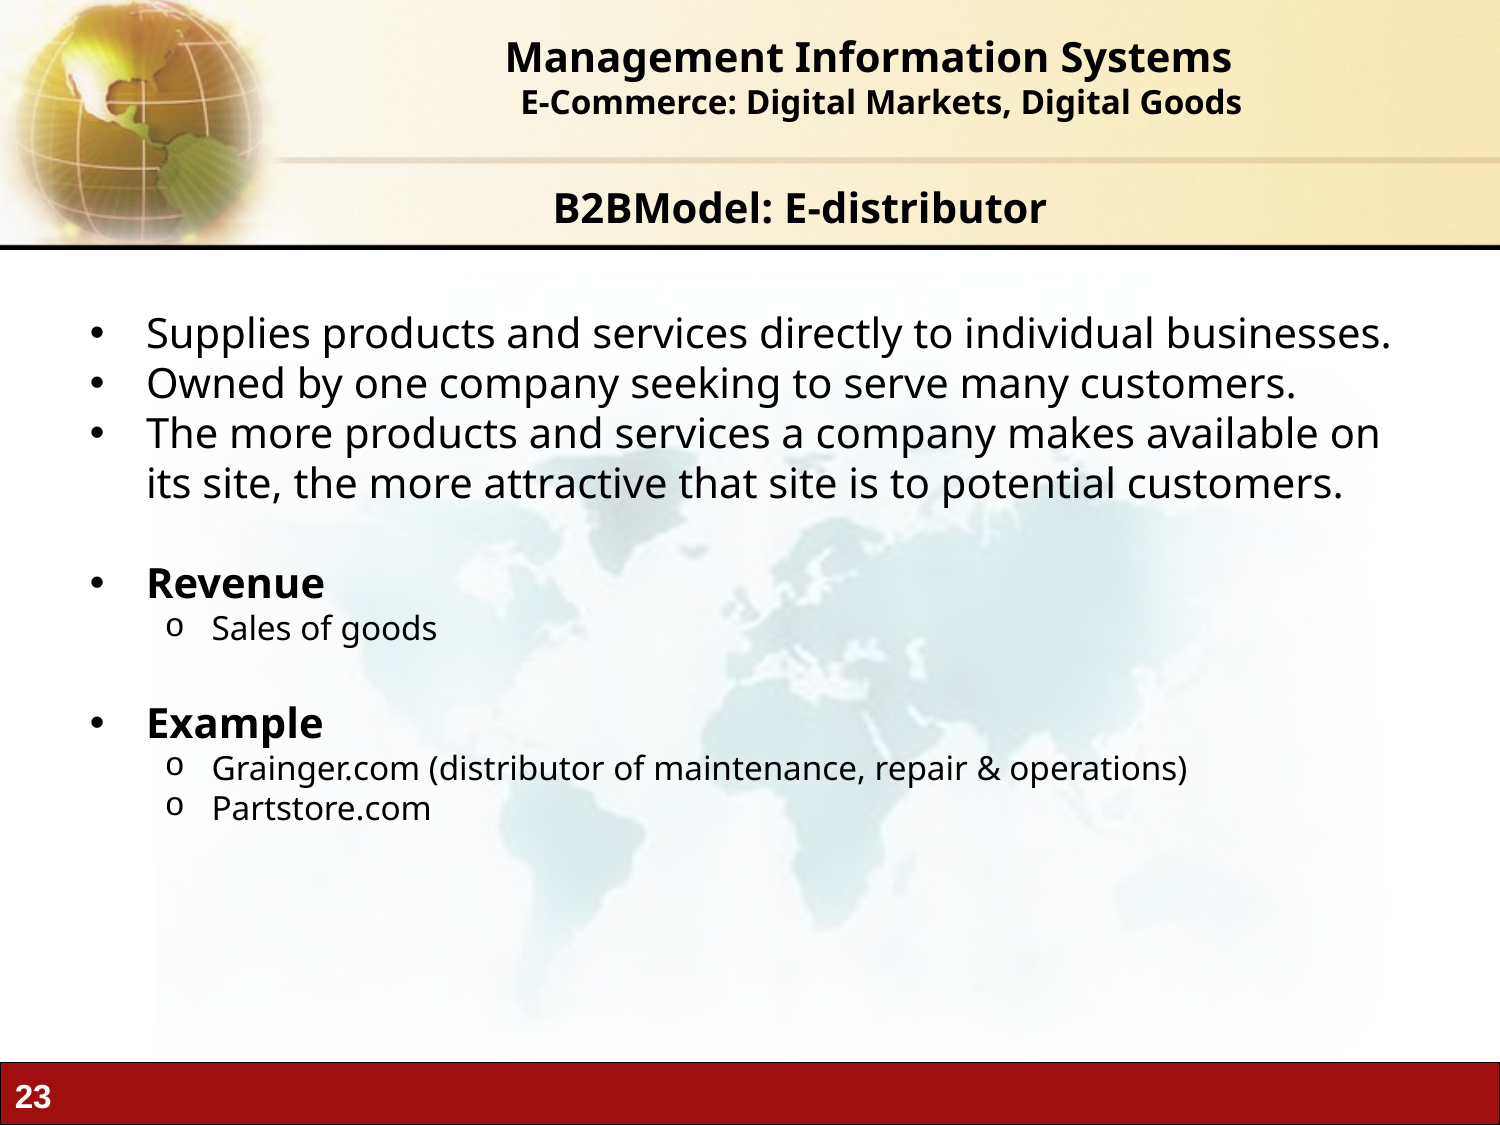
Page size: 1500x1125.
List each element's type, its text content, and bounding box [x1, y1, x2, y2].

text_box B2BModel: E-distributor [262, 174, 1338, 240]
text_box Supplies products and services directly to individual businesses. Owned by one company seeking to serve many customers. The more products and services a company makes available on its site, the more attractive that site is to potential customers. Revenue Sales of goods Example Grainger.com (distributor of maintenance, repair & operations) Partstore.com [75, 299, 1450, 1025]
picture [0, 0, 1500, 1062]
text_box Management Information Systems E-Commerce: Digital Markets, Digital Goods [237, 32, 1500, 119]
